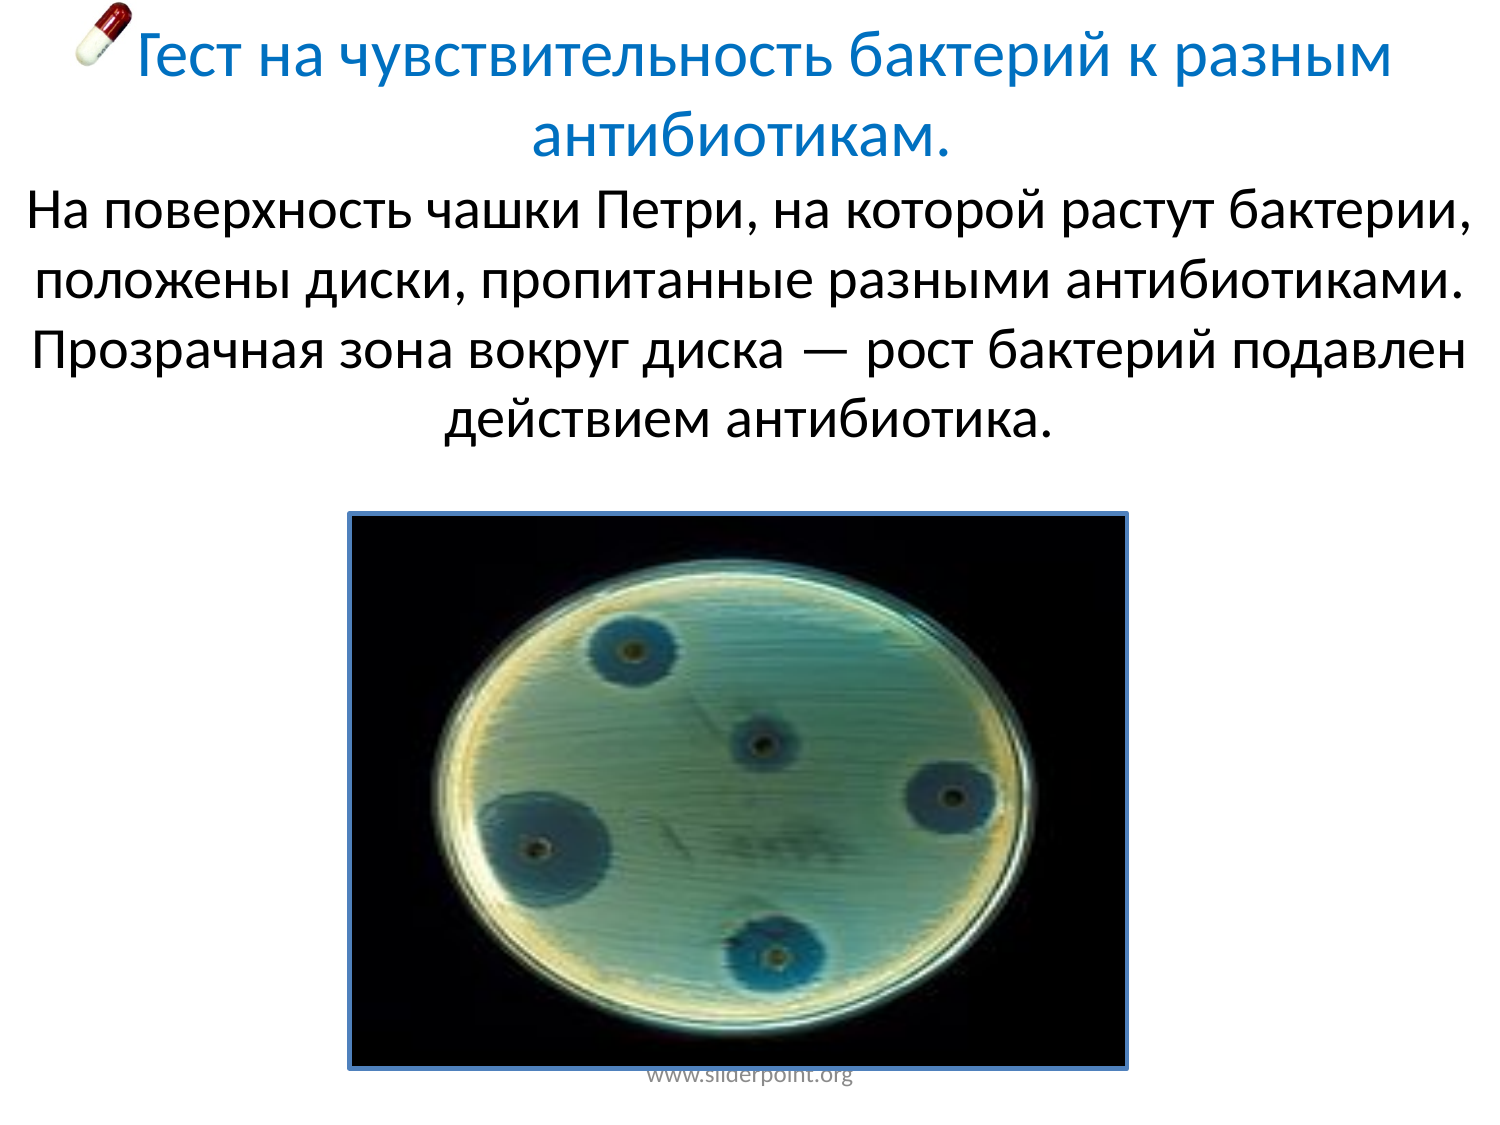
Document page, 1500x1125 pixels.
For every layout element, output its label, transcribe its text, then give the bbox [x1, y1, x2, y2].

footer www.sliderpoint.org [512, 1075, 988, 1103]
picture [70, 0, 141, 67]
picture [351, 515, 1126, 1067]
text_box Тест на чувствительность бактерий к разным антибиотикам. На поверхность чашки Петри, на которой растут бактерии, положены диски, пропитанные разными антибиотиками. Прозрачная зона вокруг диска — рост бактерий подавлен действием антибиотика. [0, 2, 1500, 458]
